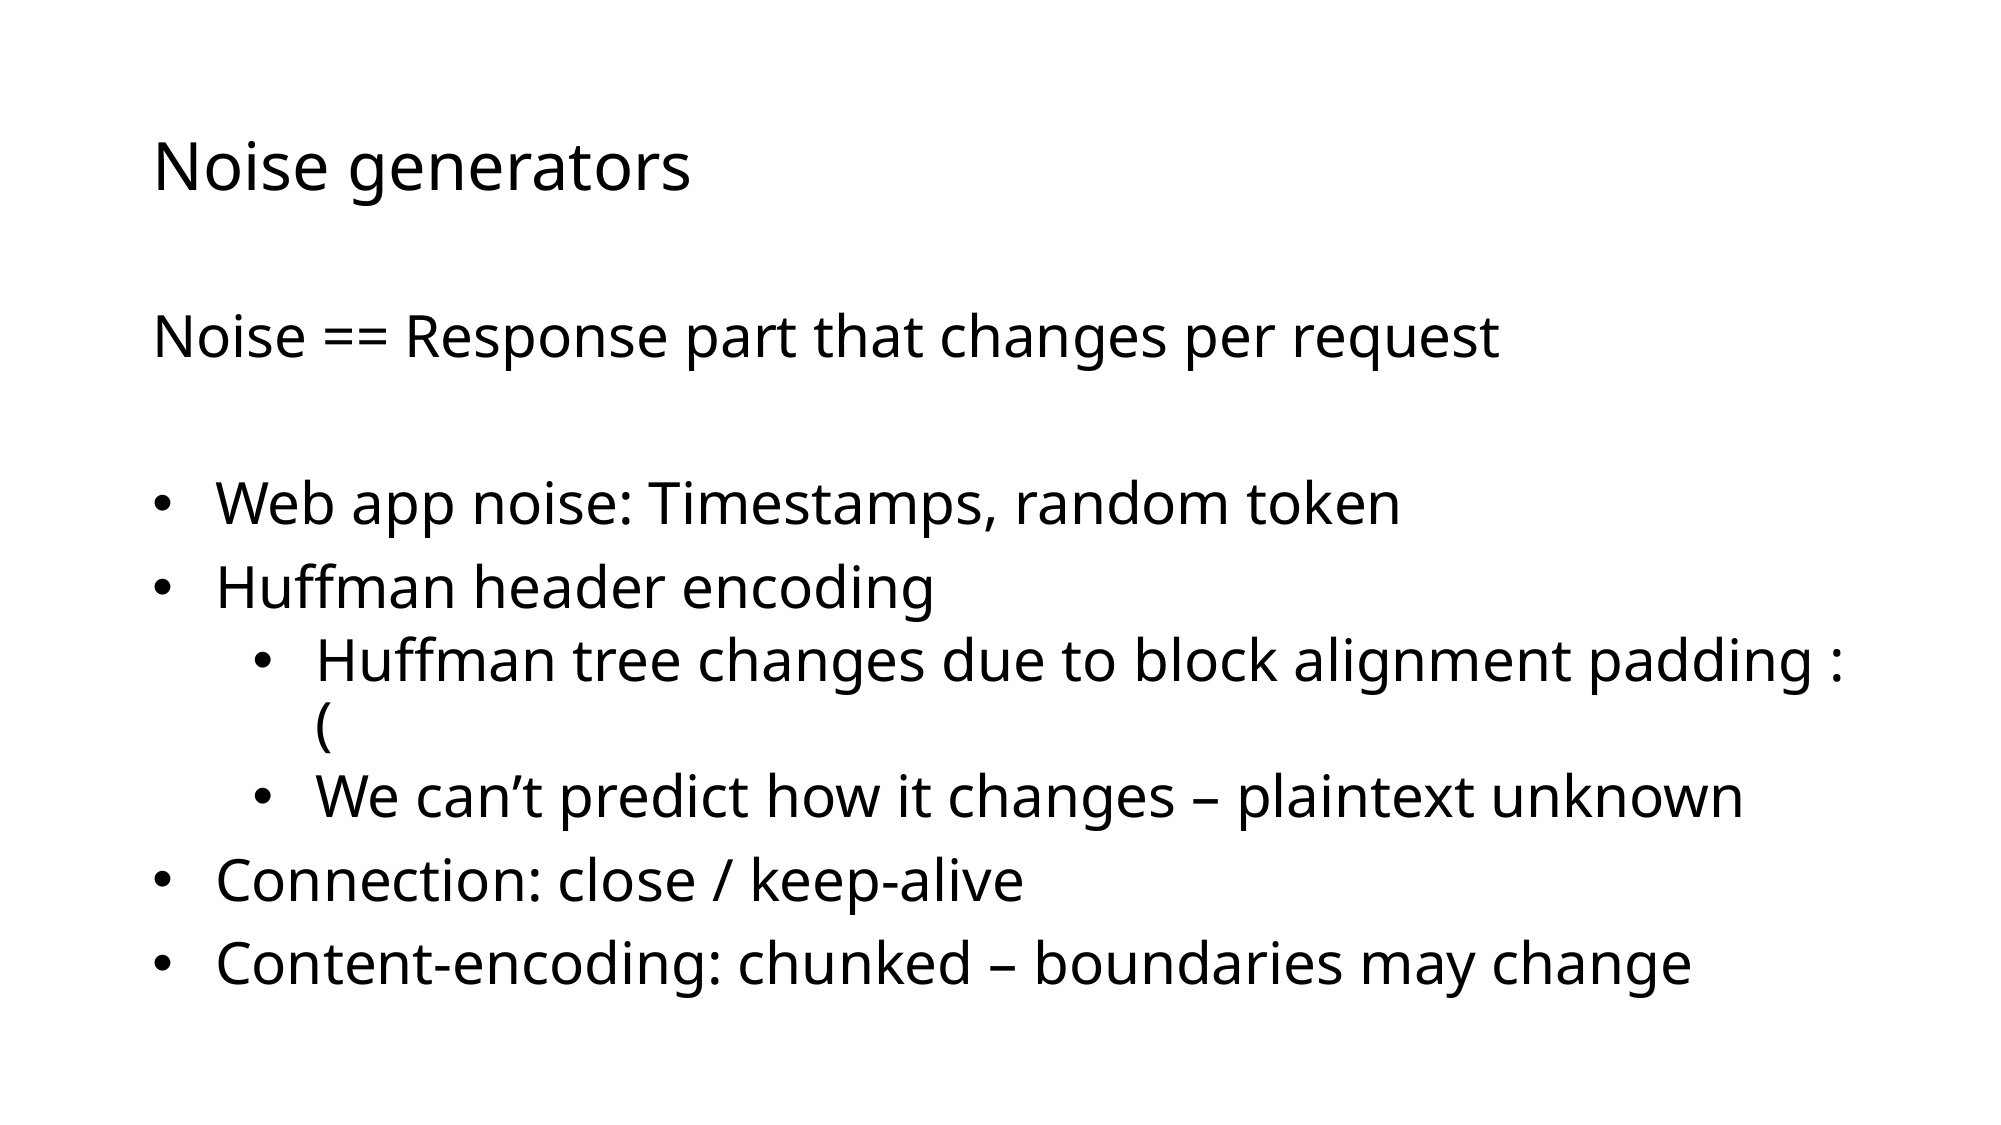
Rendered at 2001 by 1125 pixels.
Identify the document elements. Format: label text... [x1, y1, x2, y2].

title Noise generators [137, 59, 1863, 278]
list Noise == Response part that changes per request Web app noise: Timestamps, random token Huffman header encoding Huffman tree changes due to block alignment padding :( We can’t predict how it changes – plaintext unknown Connection: close / keep-alive Content-encoding: chunked – boundaries may change [137, 299, 1863, 1014]
